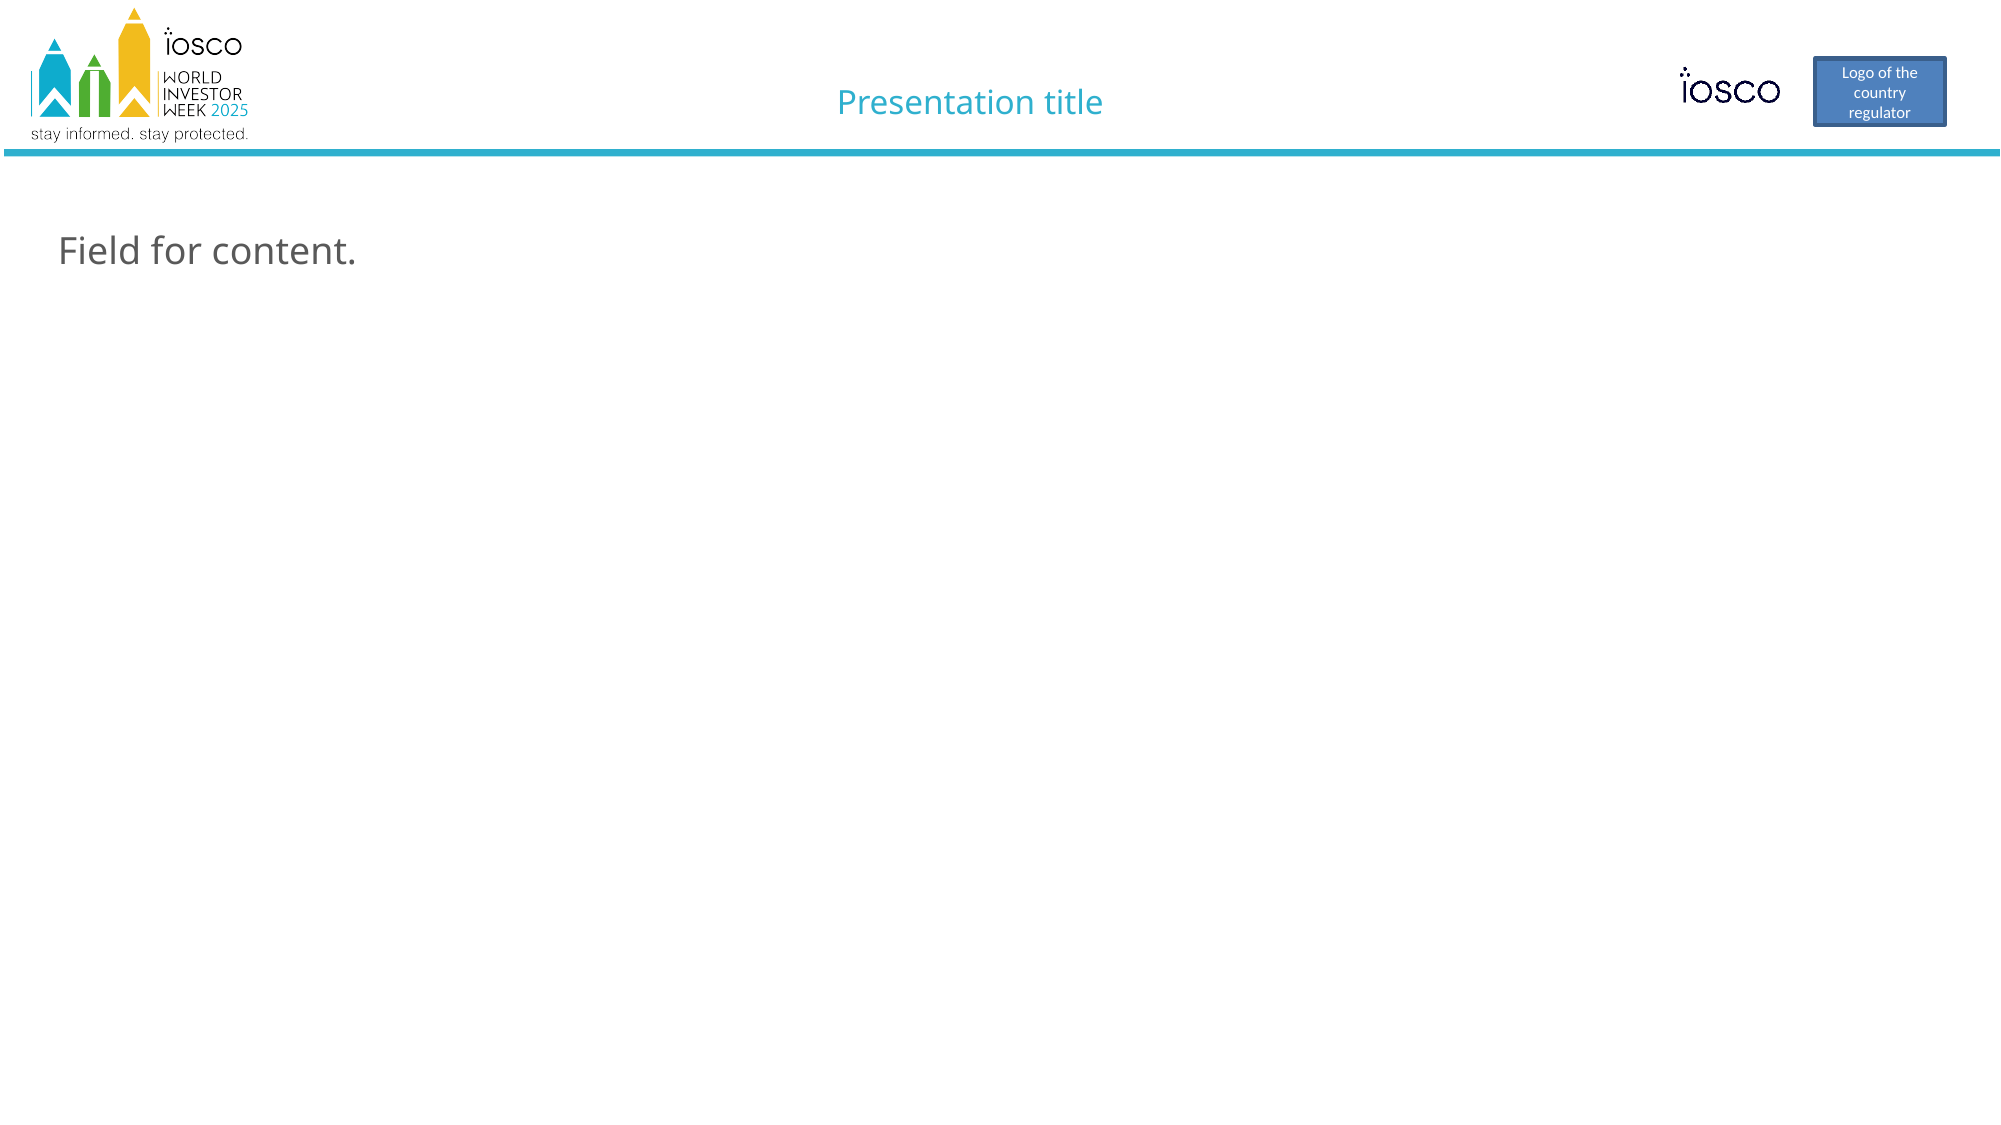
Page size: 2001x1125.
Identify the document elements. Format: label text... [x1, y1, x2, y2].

text_box Presentation title [279, 73, 1658, 129]
text_box Logo of the country regulator [1813, 56, 1947, 127]
picture [1661, 58, 1802, 125]
picture [24, 0, 257, 149]
text_box [2, 147, 2000, 159]
text_box Field for content. [43, 219, 1945, 1045]
